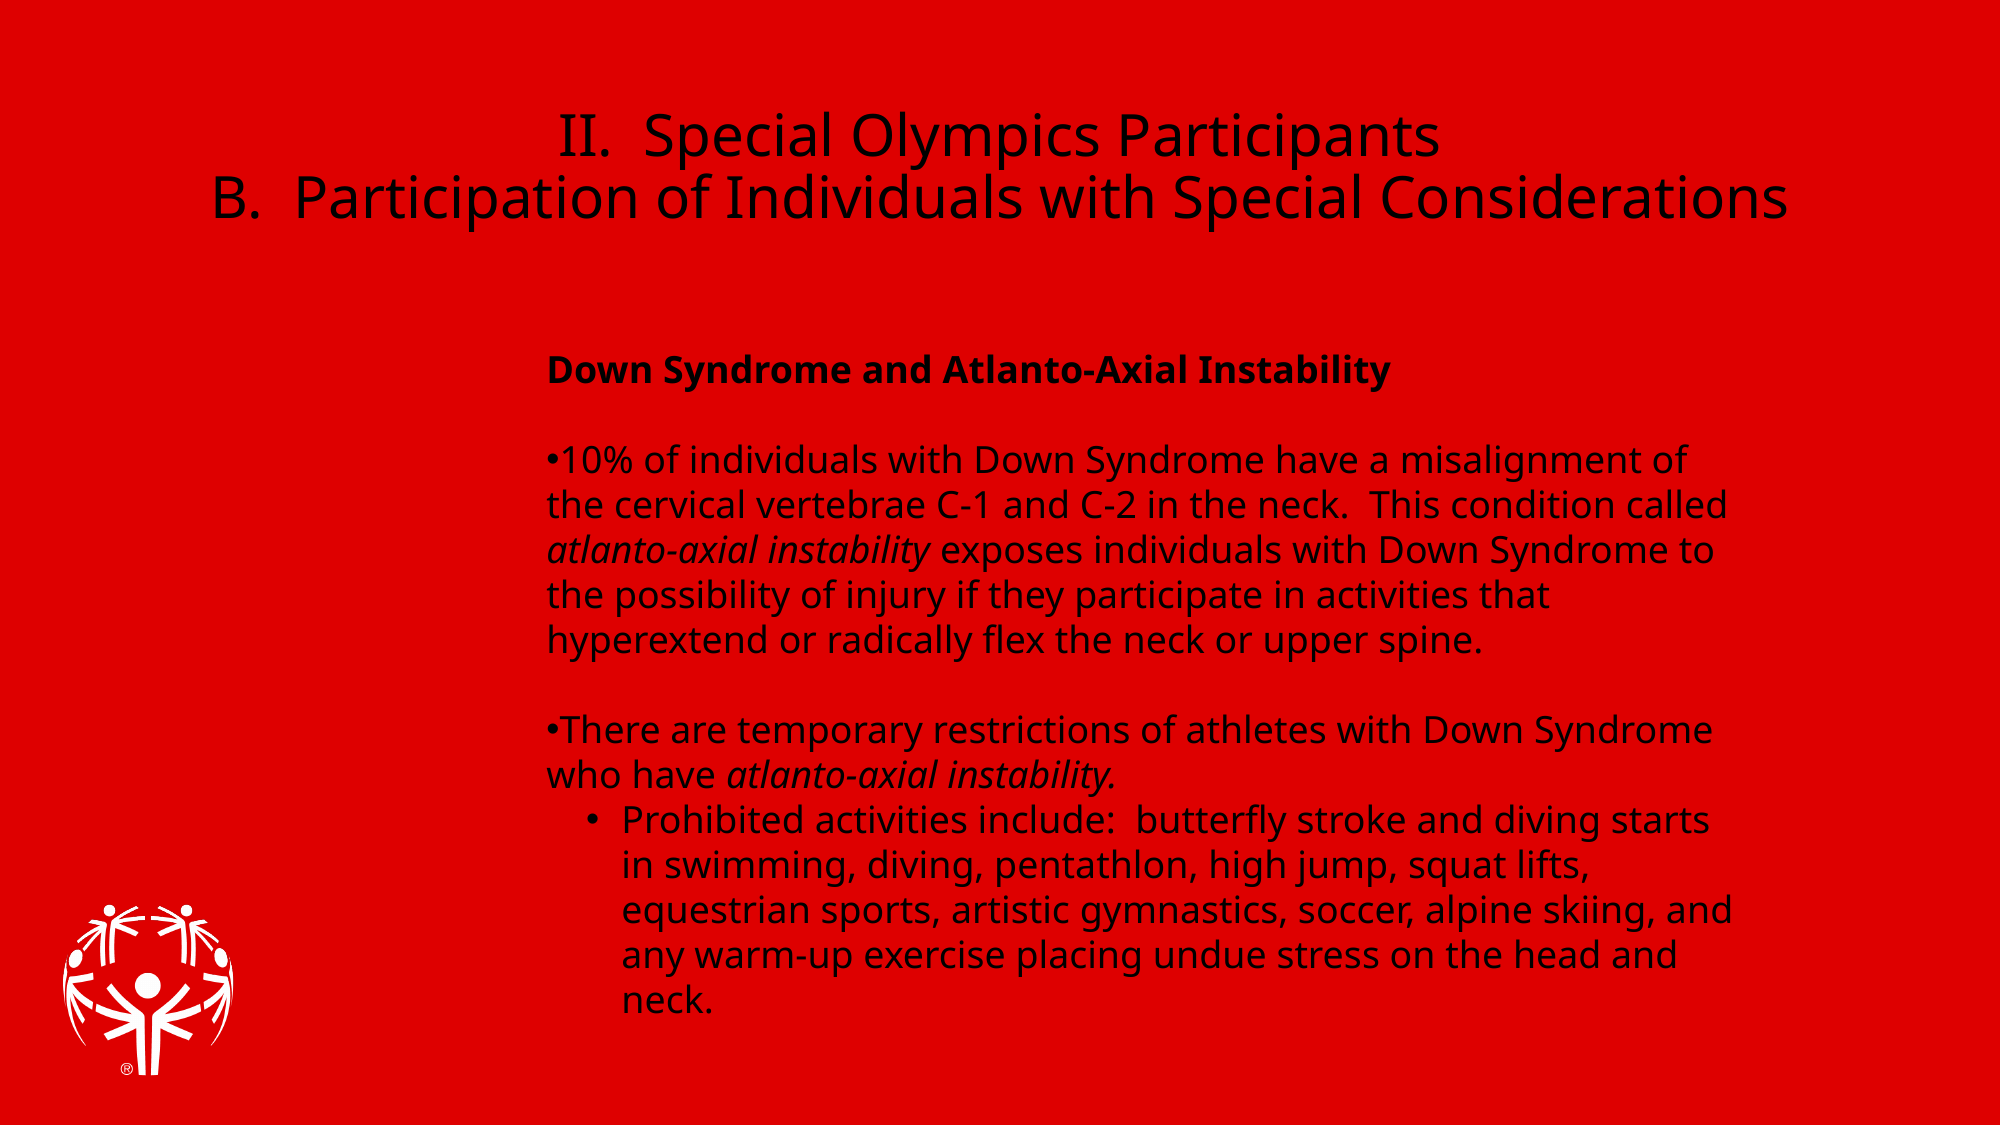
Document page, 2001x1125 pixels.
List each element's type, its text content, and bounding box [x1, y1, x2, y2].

text_box Down Syndrome and Atlanto-Axial Instability 10% of individuals with Down Syndrome have a misalignment of the cervical vertebrae C-1 and C-2 in the neck. This condition called atlanto-axial instability exposes individuals with Down Syndrome to the possibility of injury if they participate in activities that hyperextend or radically flex the neck or upper spine. There are temporary restrictions of athletes with Down Syndrome who have atlanto-axial instability. Prohibited activities include: butterfly stroke and diving starts in swimming, diving, pentathlon, high jump, squat lifts, equestrian sports, artistic gymnastics, soccer, alpine skiing, and any warm-up exercise placing undue stress on the head and neck. [531, 338, 1766, 1029]
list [0, 881, 287, 1098]
title II. Special Olympics Participants B. Participation of Individuals with Special Considerations [137, 59, 1863, 278]
